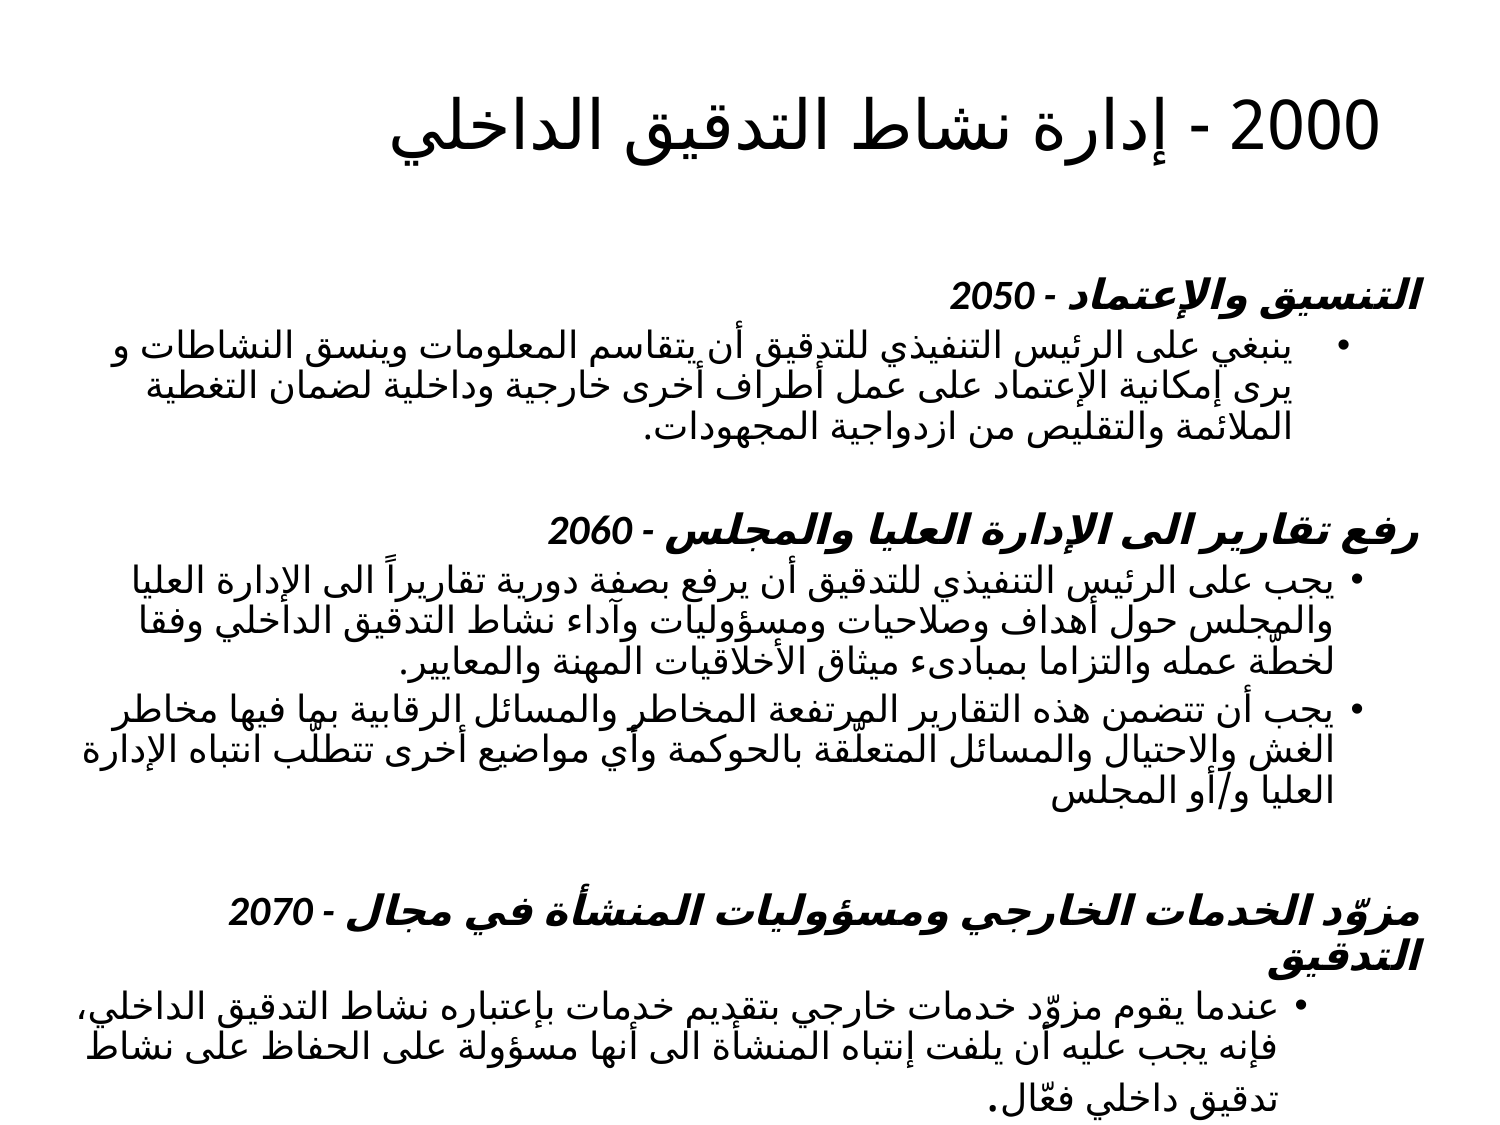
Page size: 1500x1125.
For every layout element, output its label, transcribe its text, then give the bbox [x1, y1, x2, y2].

title 2000 - إدارة نشاط التدقيق الداخلي [103, 59, 1397, 208]
list 2050 - التنسيق والإعتماد ينبغي على الرئيس التنفيذي للتدقيق أن يتقاسم المعلومات وينسق النشاطات و يرى إمكانية الإعتماد على عمل أطراف أخرى خارجية وداخلية لضمان التغطية الملائمة والتقليص من ازدواجية المجهودات. 2060 - رفع تقارير الى الإدارة العليا والمجلس يجب على الرئيس التنفيذي للتدقيق أن يرفع بصفة دورية تقاريراً الى الإدارة العليا والمجلس حول أهداف وصلاحيات ومسؤوليات وآداء نشاط التدقيق الداخلي وفقا لخطّة عمله والتزاما بمبادىء ميثاق الأخلاقيات المهنة والمعايير. يجب أن تتضمن هذه التقارير المرتفعة المخاطر والمسائل الرقابية بما فيها مخاطر الغش والاحتيال والمسائل المتعلّقة بالحوكمة وأي مواضيع أخرى تتطلّب انتباه الإدارة العليا و/أو المجلس 2070 - مزوّد الخدمات الخارجي ومسؤوليات المنشأة في مجال التدقيق عندما يقوم مزوّد خدمات خارجي بتقديم خدمات بإعتباره نشاط التدقيق الداخلي، فإنه يجب عليه أن يلفت إنتباه المنشأة الى أنها مسؤولة على الحفاظ على نشاط تدقيق داخلي فعّال. [53, 208, 1436, 1014]
